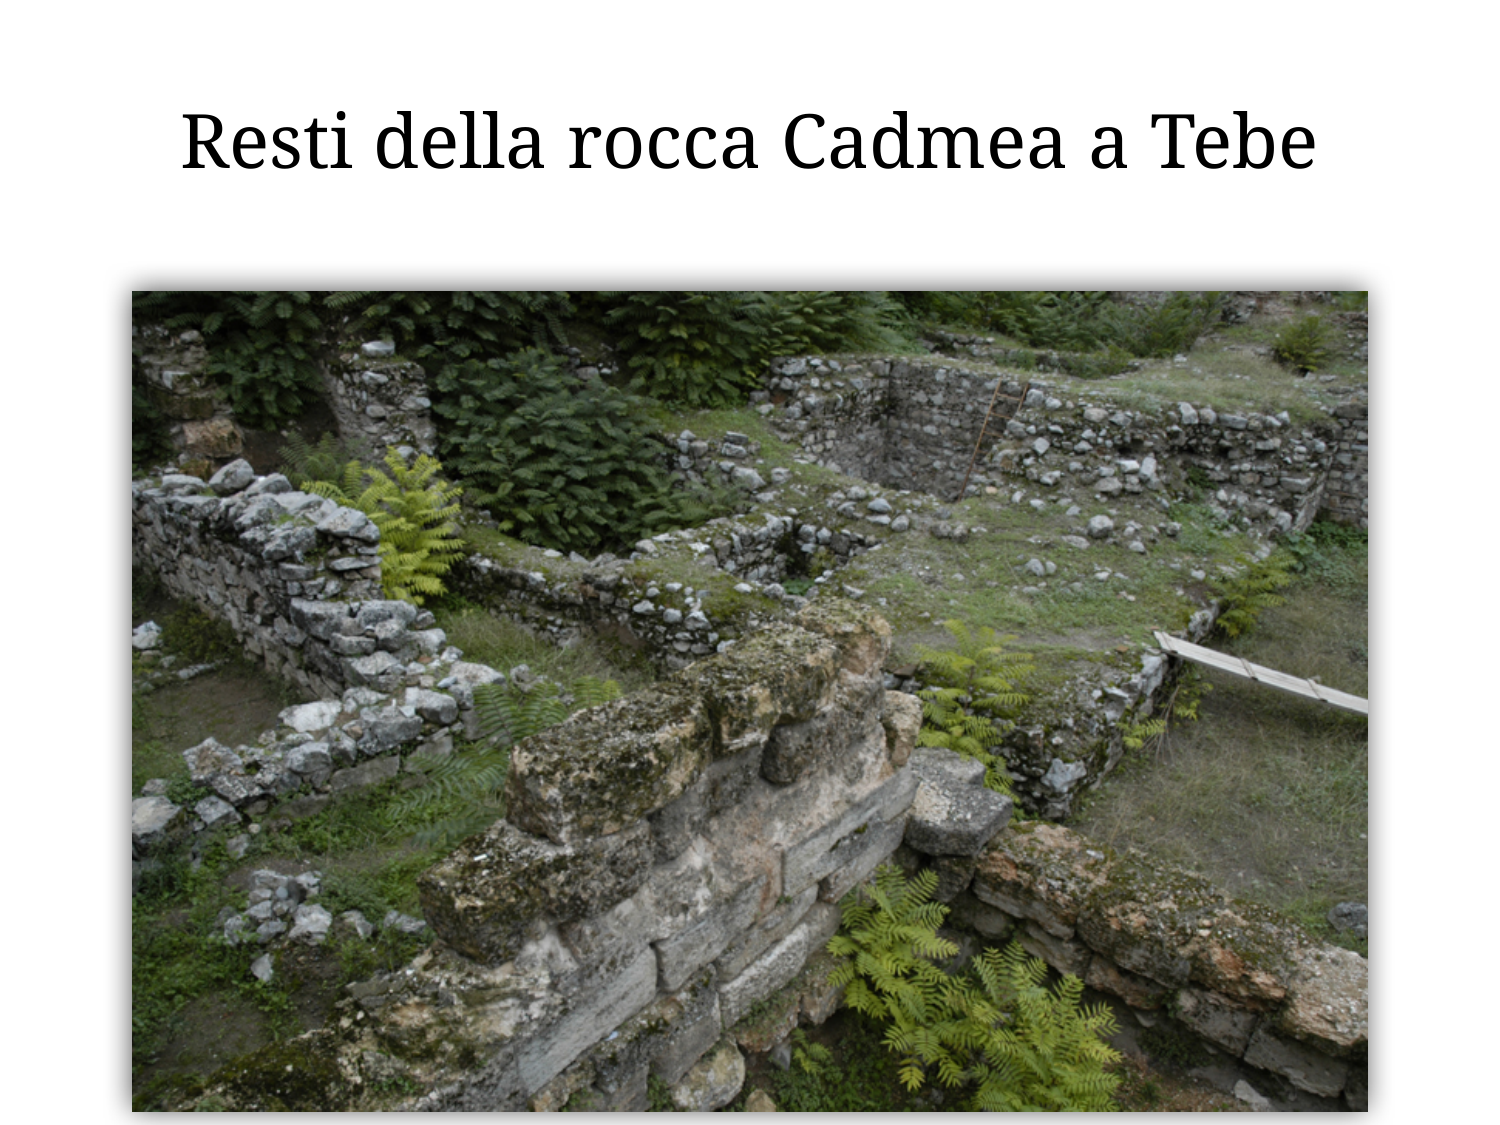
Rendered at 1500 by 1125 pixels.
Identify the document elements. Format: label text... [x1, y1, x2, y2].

title Resti della rocca Cadmea a Tebe [75, 45, 1425, 233]
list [132, 290, 1368, 1113]
